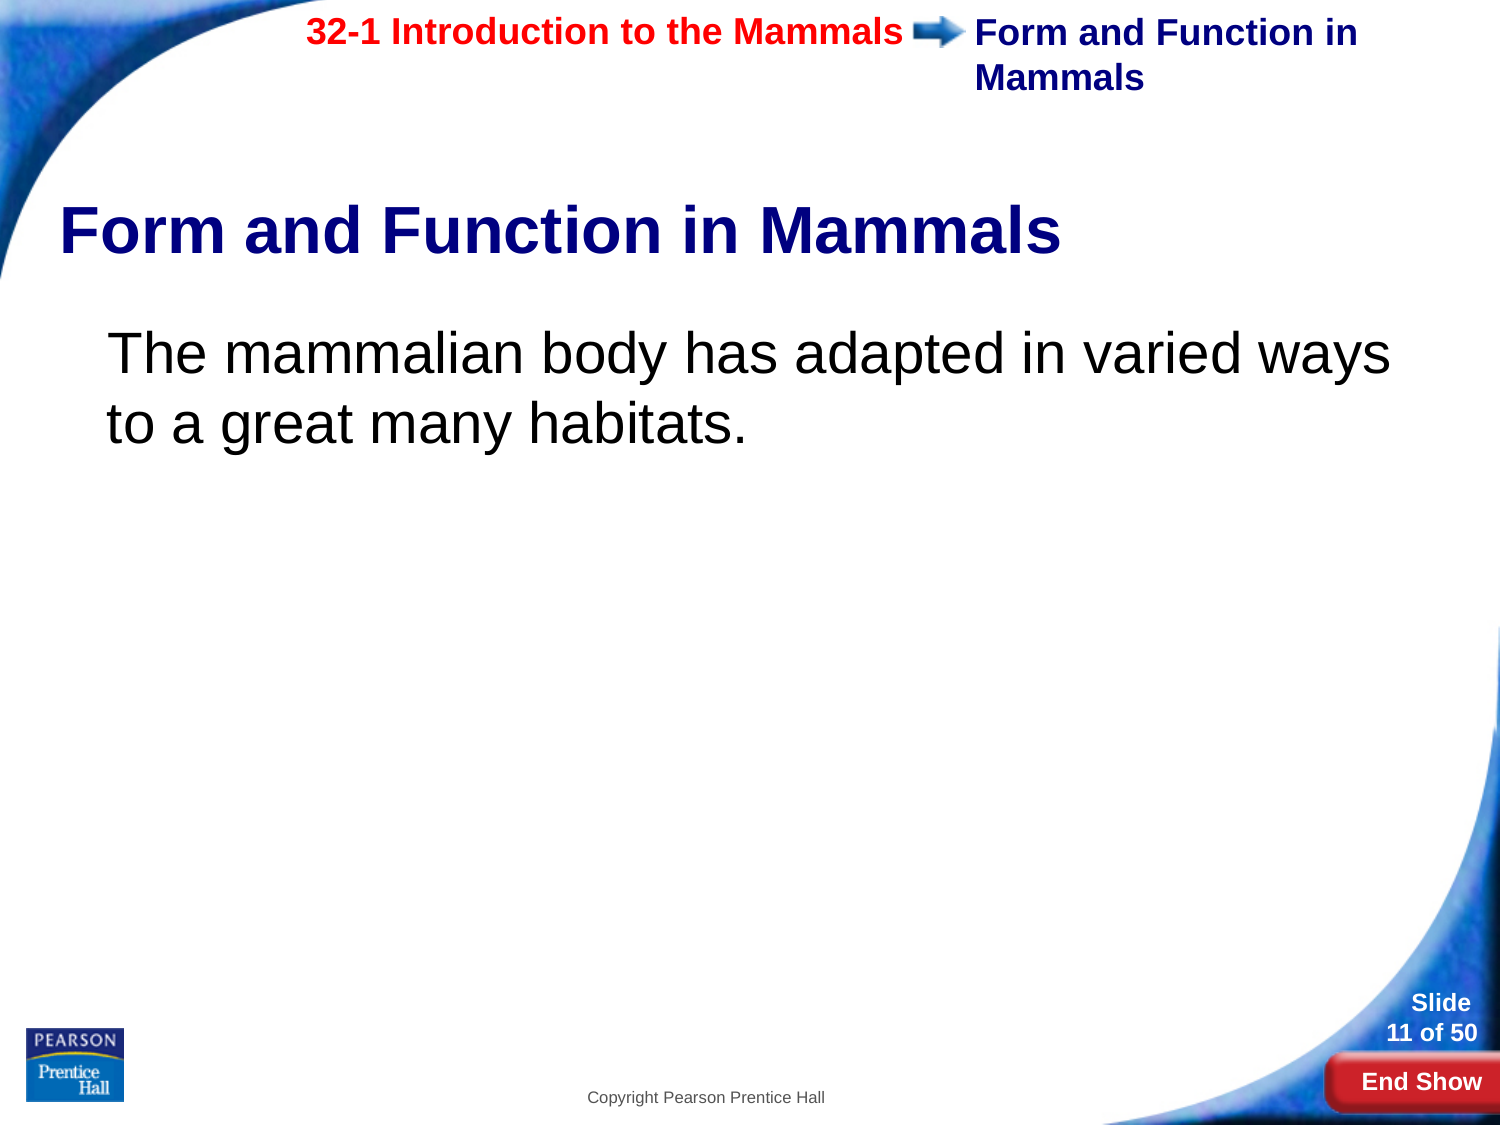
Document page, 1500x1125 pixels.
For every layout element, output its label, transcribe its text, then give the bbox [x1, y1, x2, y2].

title Form and Function in Mammals [959, 0, 1500, 76]
picture [0, 0, 1500, 1125]
footer Copyright Pearson Prentice Hall [468, 1078, 945, 1105]
list Form and Function in Mammals The mammalian body has adapted in varied ways to a great many habitats. [44, 179, 1448, 976]
